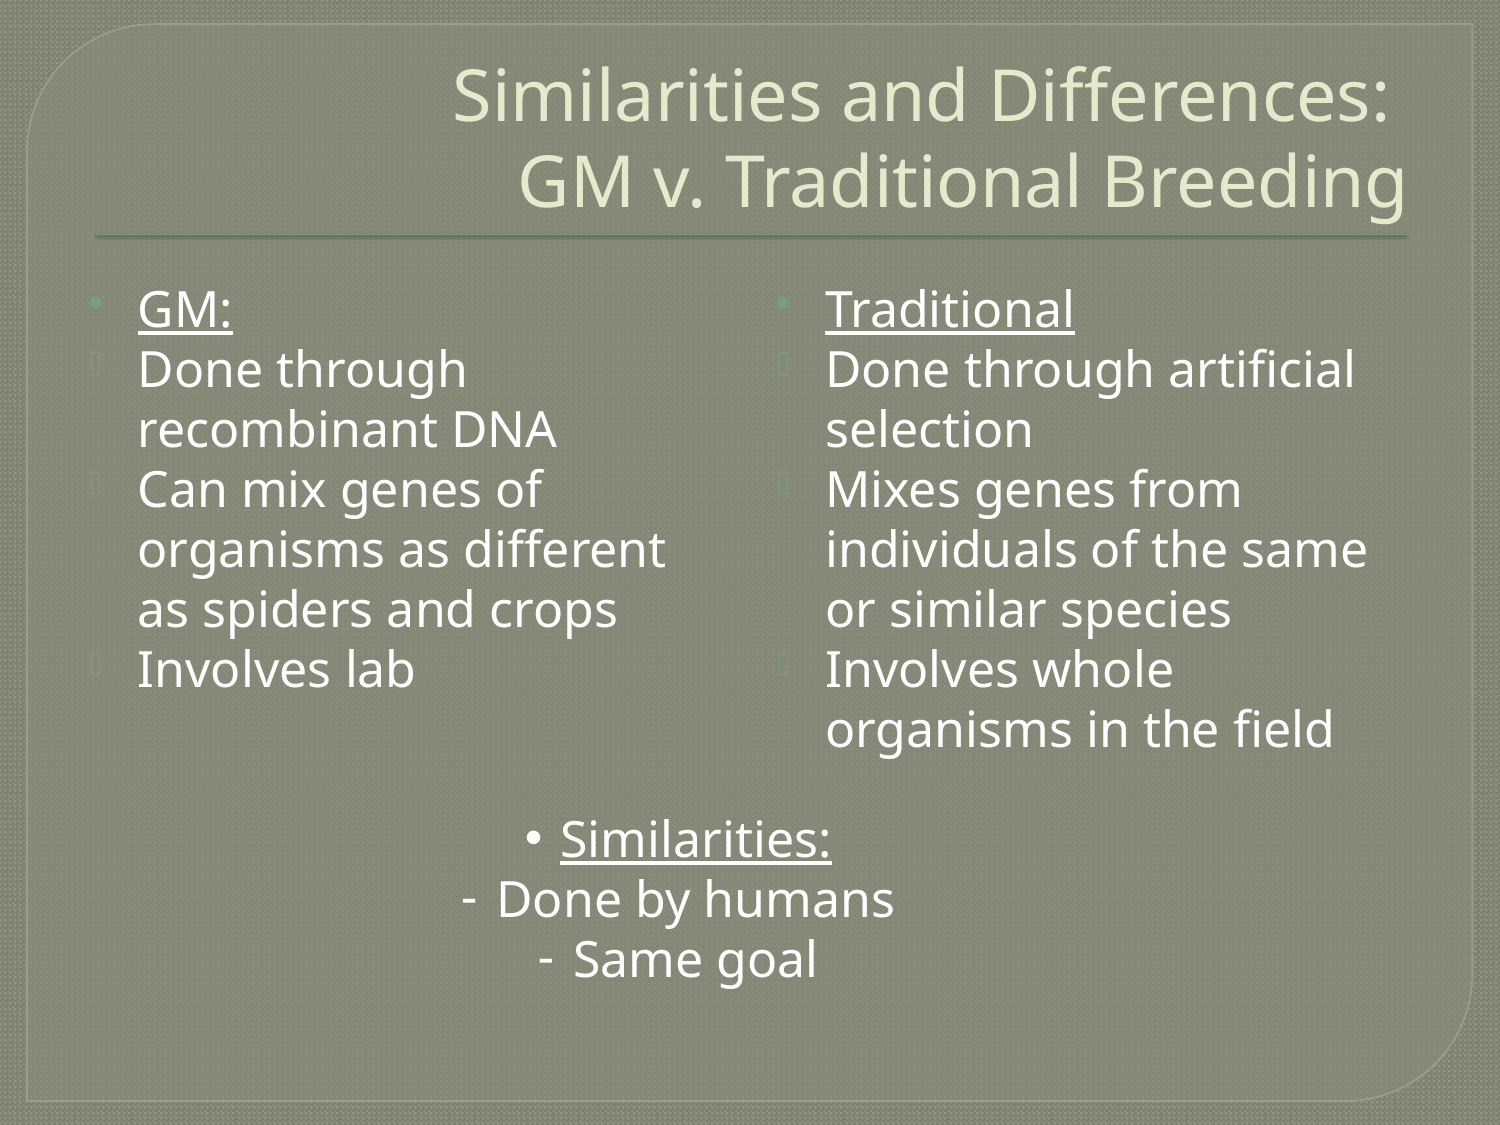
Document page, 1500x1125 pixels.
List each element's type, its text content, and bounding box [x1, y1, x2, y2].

title Similarities and Differences: GM v. Traditional Breeding [75, 41, 1425, 230]
list GM: Done through recombinant DNA Can mix genes of organisms as different as spiders and crops Involves lab [75, 270, 738, 738]
text_box Similarities: Done by humans Same goal [162, 799, 1213, 995]
list Traditional Done through artificial selection Mixes genes from individuals of the same or similar species Involves whole organisms in the field [762, 270, 1425, 800]
